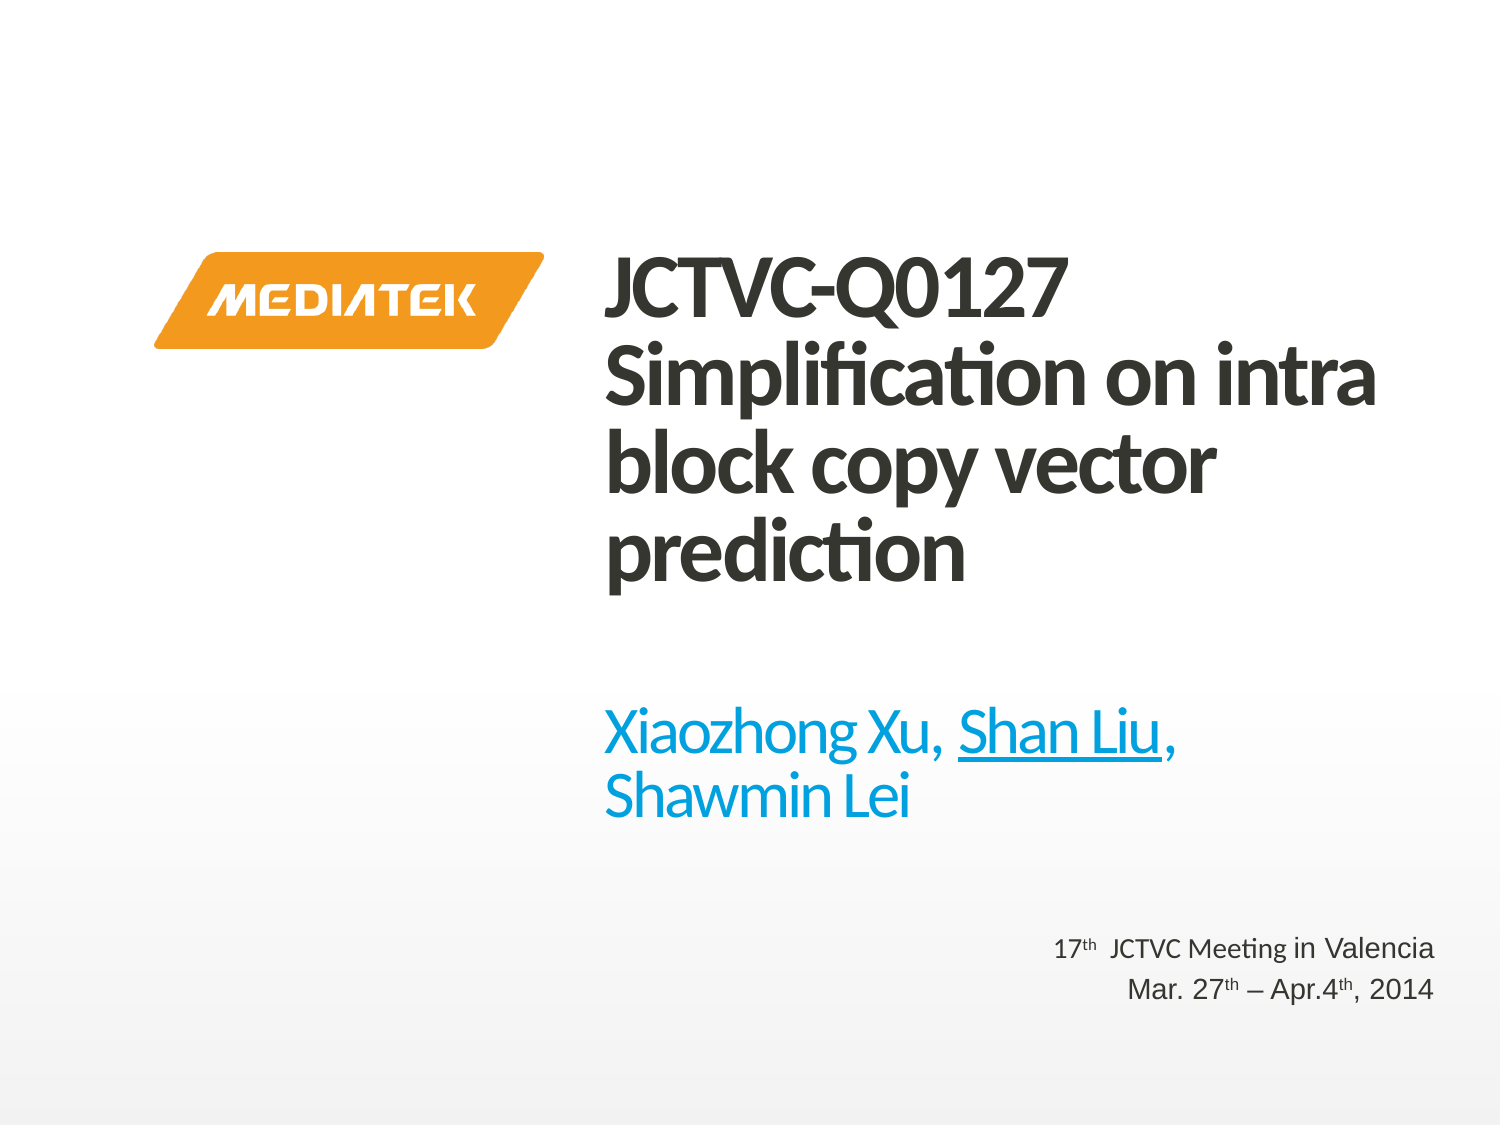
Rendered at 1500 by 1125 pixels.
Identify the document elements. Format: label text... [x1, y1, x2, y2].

text_box 17th JCTVC Meeting in Valencia Mar. 27th – Apr.4th, 2014 [787, 922, 1450, 1013]
title JCTVC-Q0127 Simplification on intra block copy vector prediction [589, 239, 1425, 695]
picture [154, 252, 544, 349]
subtitle Xiaozhong Xu, Shan Liu, Shawmin Lei [589, 695, 1425, 1077]
